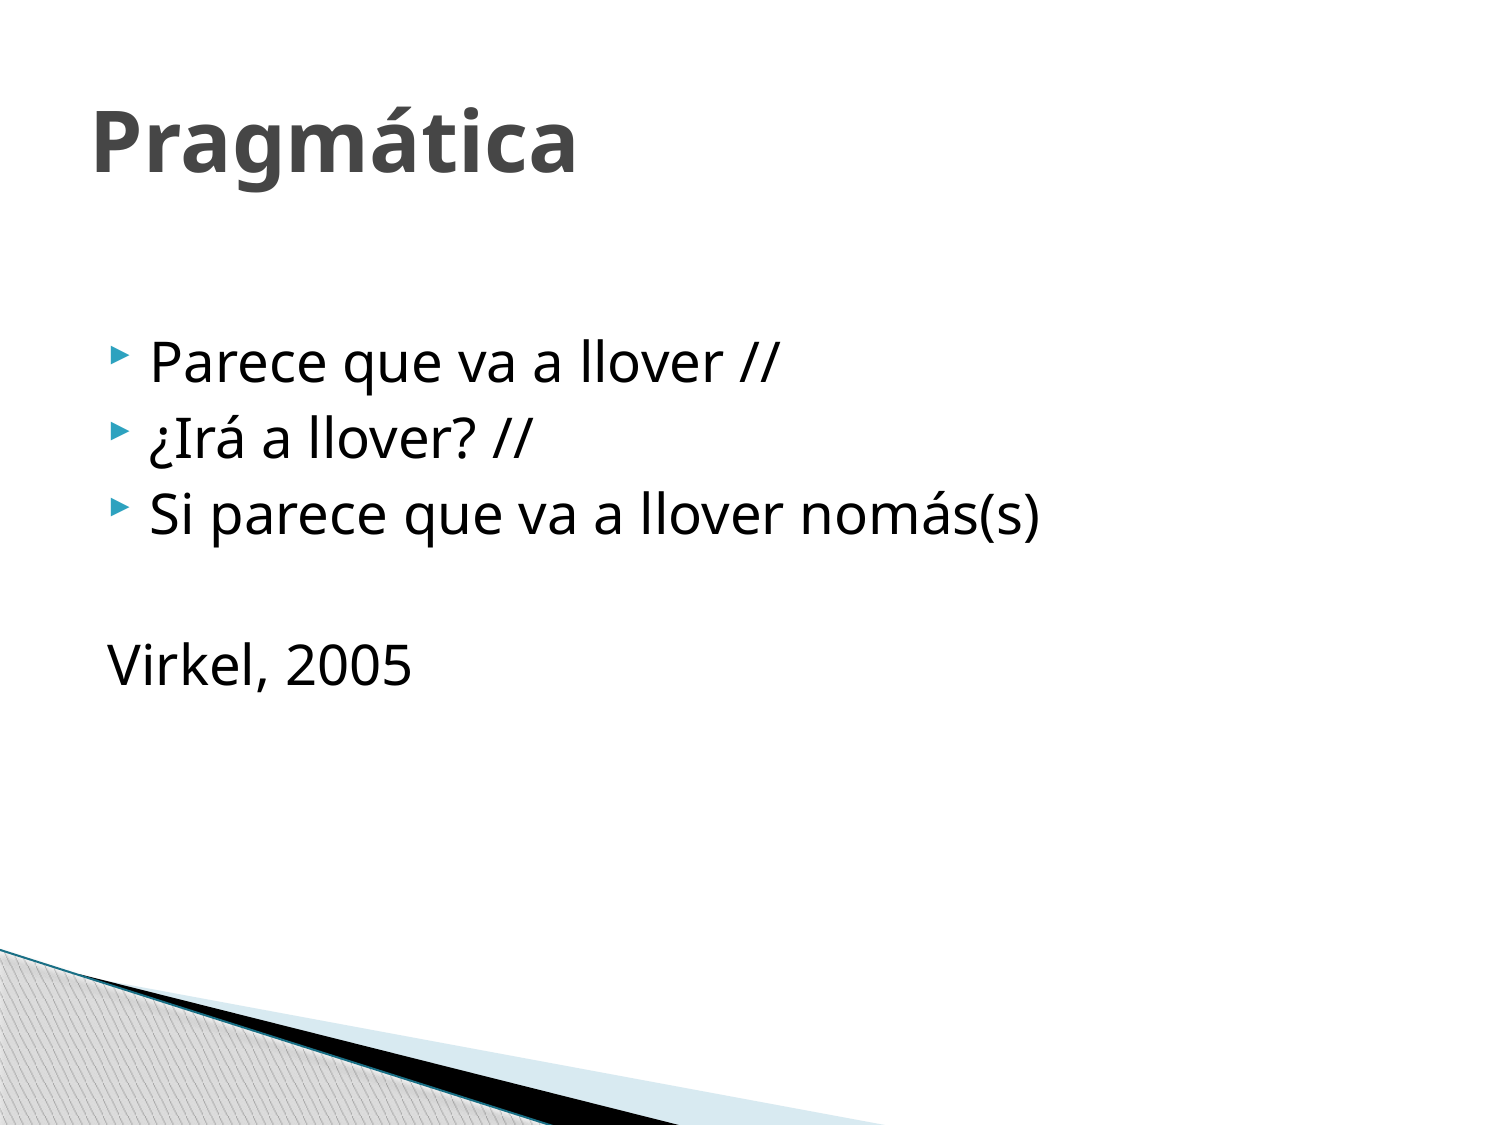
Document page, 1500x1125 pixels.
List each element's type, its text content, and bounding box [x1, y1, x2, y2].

title Pragmática [75, 45, 1425, 233]
list Parece que va a llover // ¿Irá a llover? // Si parece que va a llover nomás(s) Virkel, 2005 [75, 243, 1425, 986]
